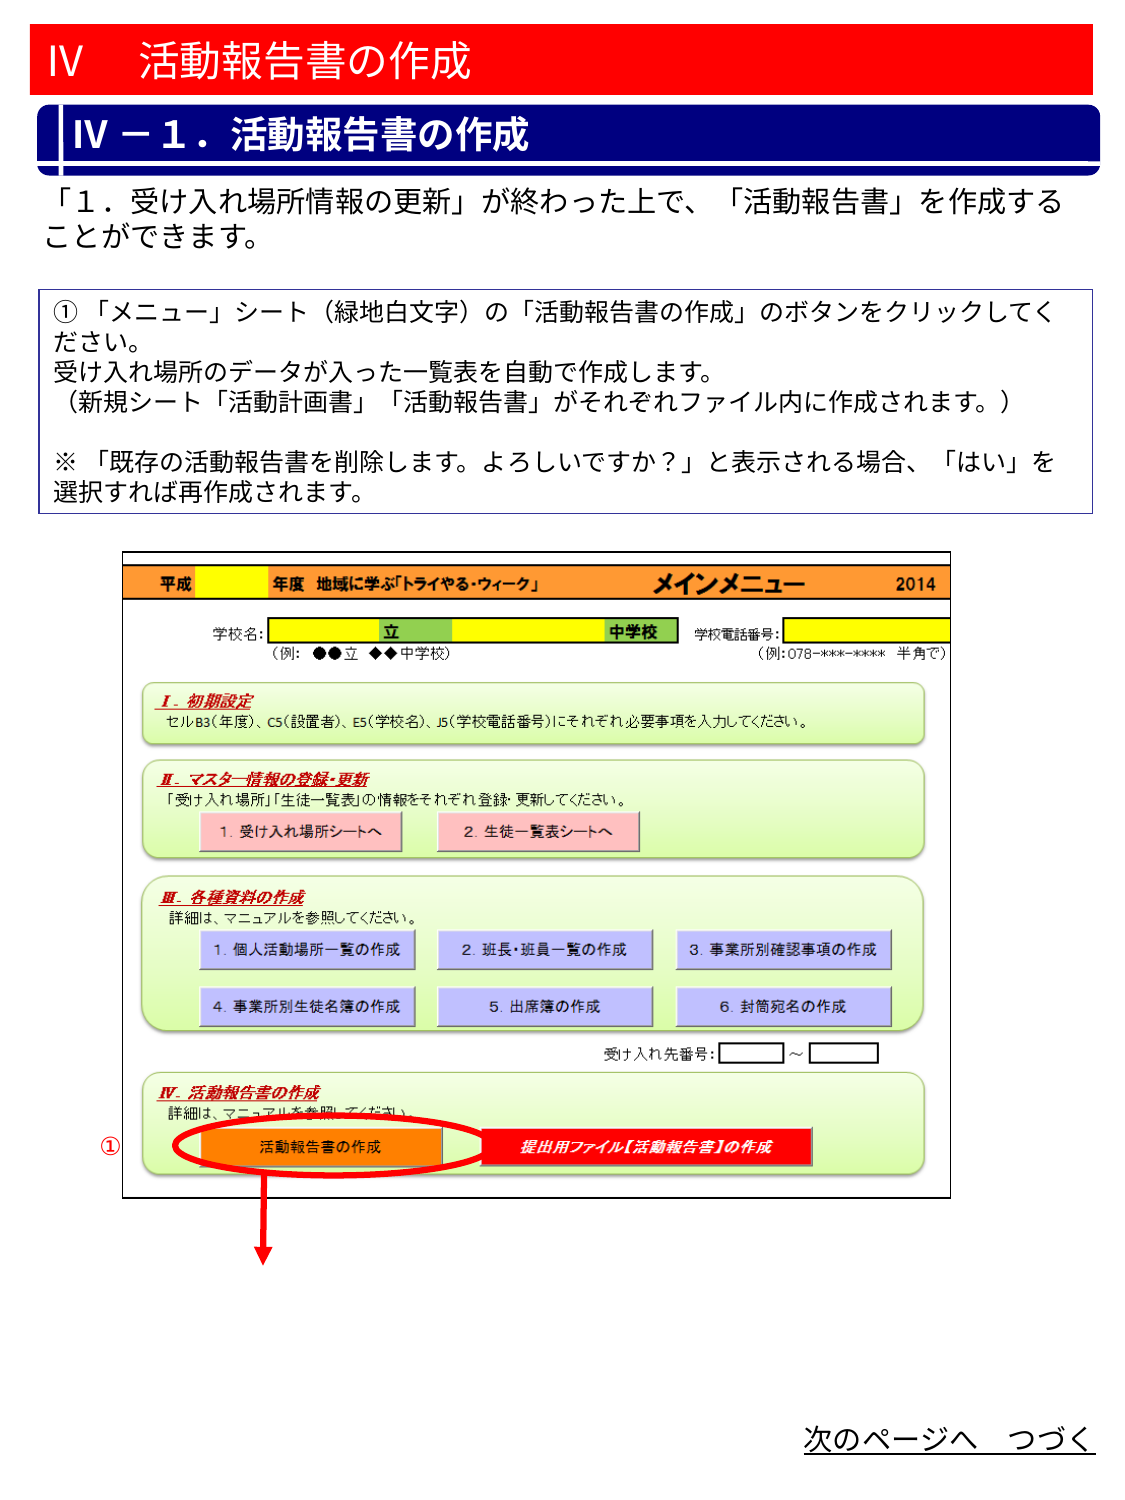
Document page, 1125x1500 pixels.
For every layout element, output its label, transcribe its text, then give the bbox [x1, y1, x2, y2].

text_box [37, 104, 56, 163]
text_box Ⅳ 活動報告書の作成 [29, 24, 1093, 95]
text_box 次のページへ つづく [789, 1414, 1111, 1464]
text_box 「１．受け入れ場所情報の更新」が終わった上で、「活動報告書」を作成することができます。 [27, 175, 1101, 261]
picture [122, 552, 950, 1198]
text_box ①「メニュー」シート（緑地白文字）の「活動報告書の作成」のボタンをクリックしてください。 受け入れ場所のデータが入った一覧表を自動で作成します。 （新規シート「活動計画書」「活動報告書」がそれぞれファイル内に作成されます。） ※「既存の活動報告書を削除します。よろしいですか？」と表示される場合、「はい」を選択すれば再作成されます。 [38, 289, 1093, 514]
text_box ① [84, 1122, 117, 1168]
text_box [256, 1206, 270, 1266]
text_box Ⅳ－１．活動報告書の作成 [56, 103, 545, 164]
text_box [61, 164, 1101, 175]
text_box [37, 164, 60, 175]
text_box [545, 104, 1101, 163]
